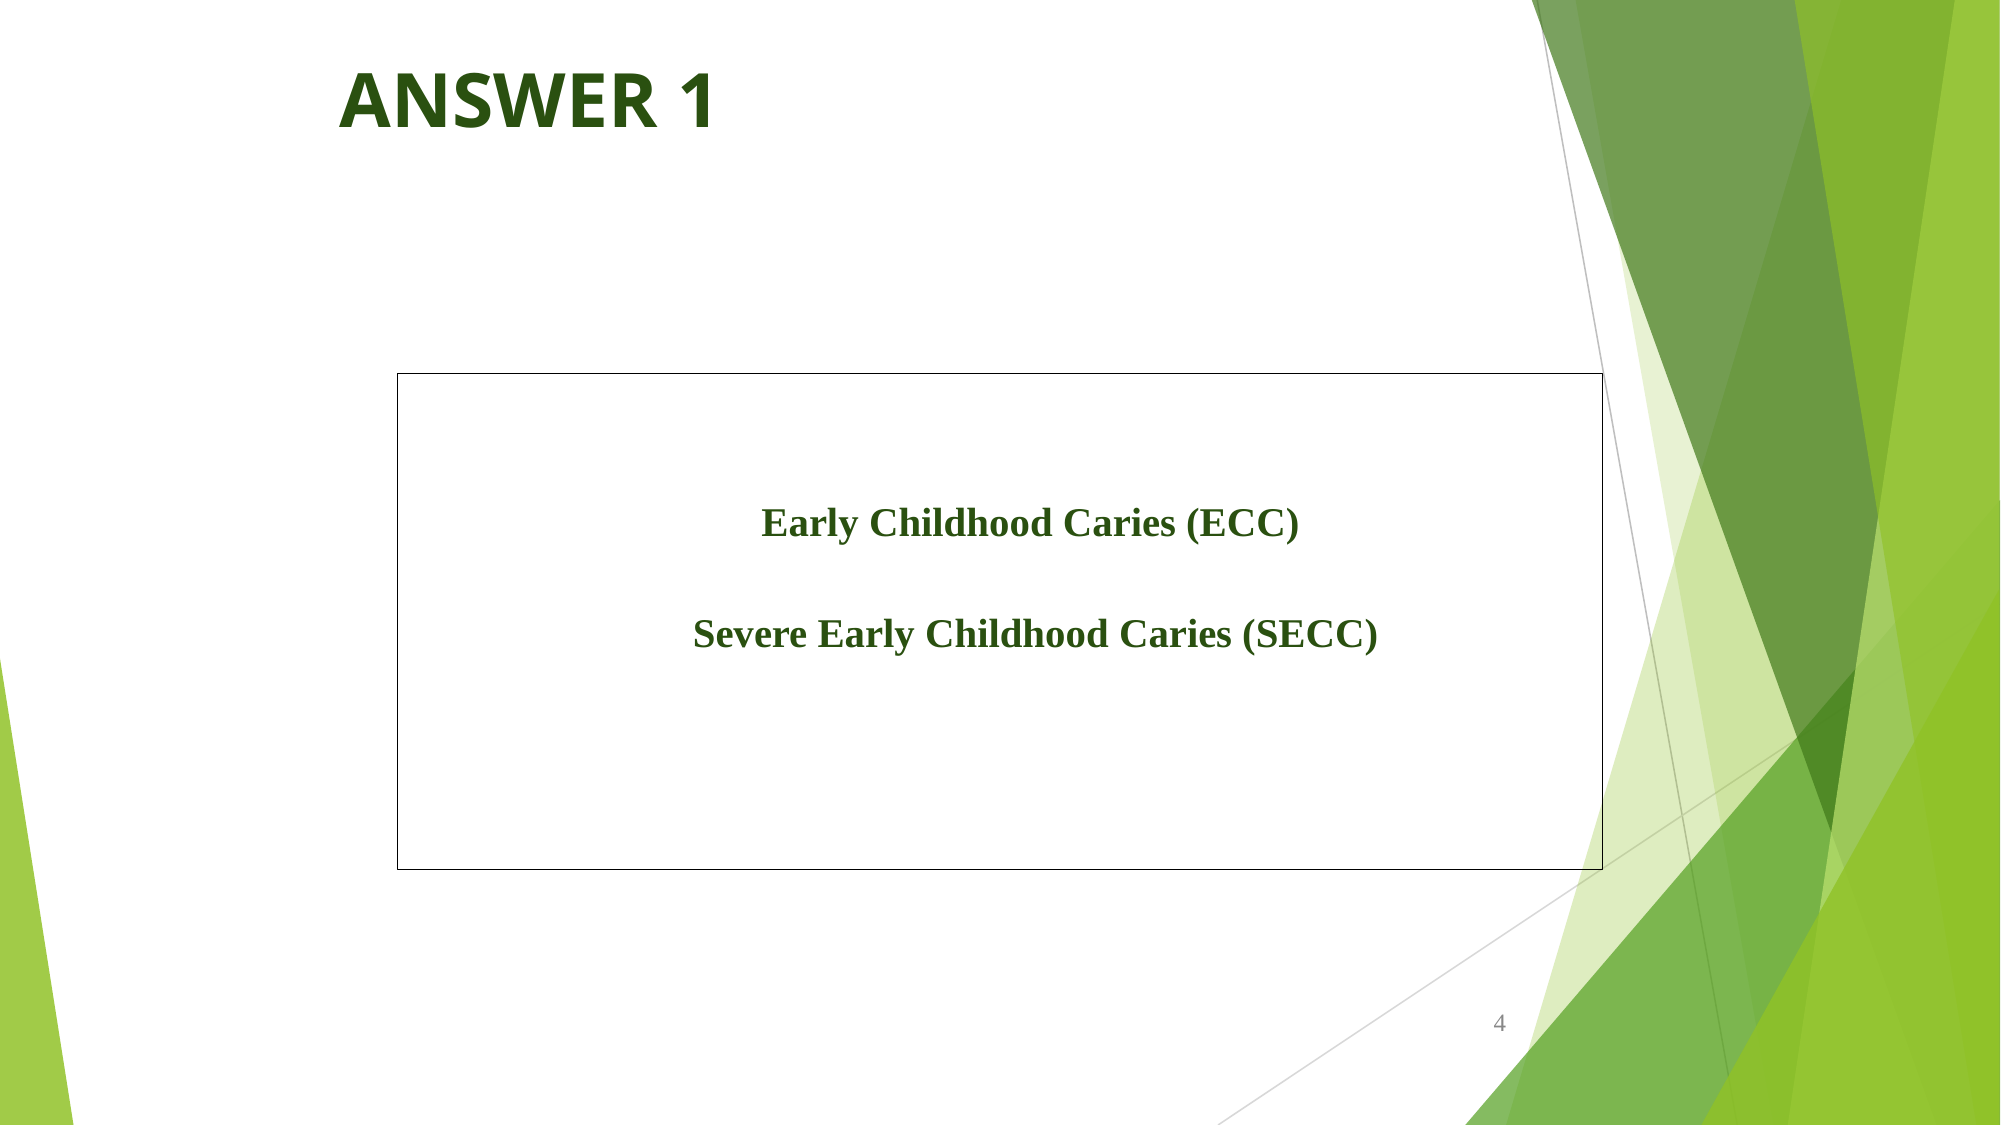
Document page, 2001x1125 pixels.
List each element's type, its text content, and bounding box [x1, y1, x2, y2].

list Early Childhood Caries (ECC) Severe Early Childhood Caries (SECC) [397, 373, 1603, 870]
title ANSWER 1 [324, 45, 1675, 185]
slide_number 4 [1409, 991, 1522, 1051]
